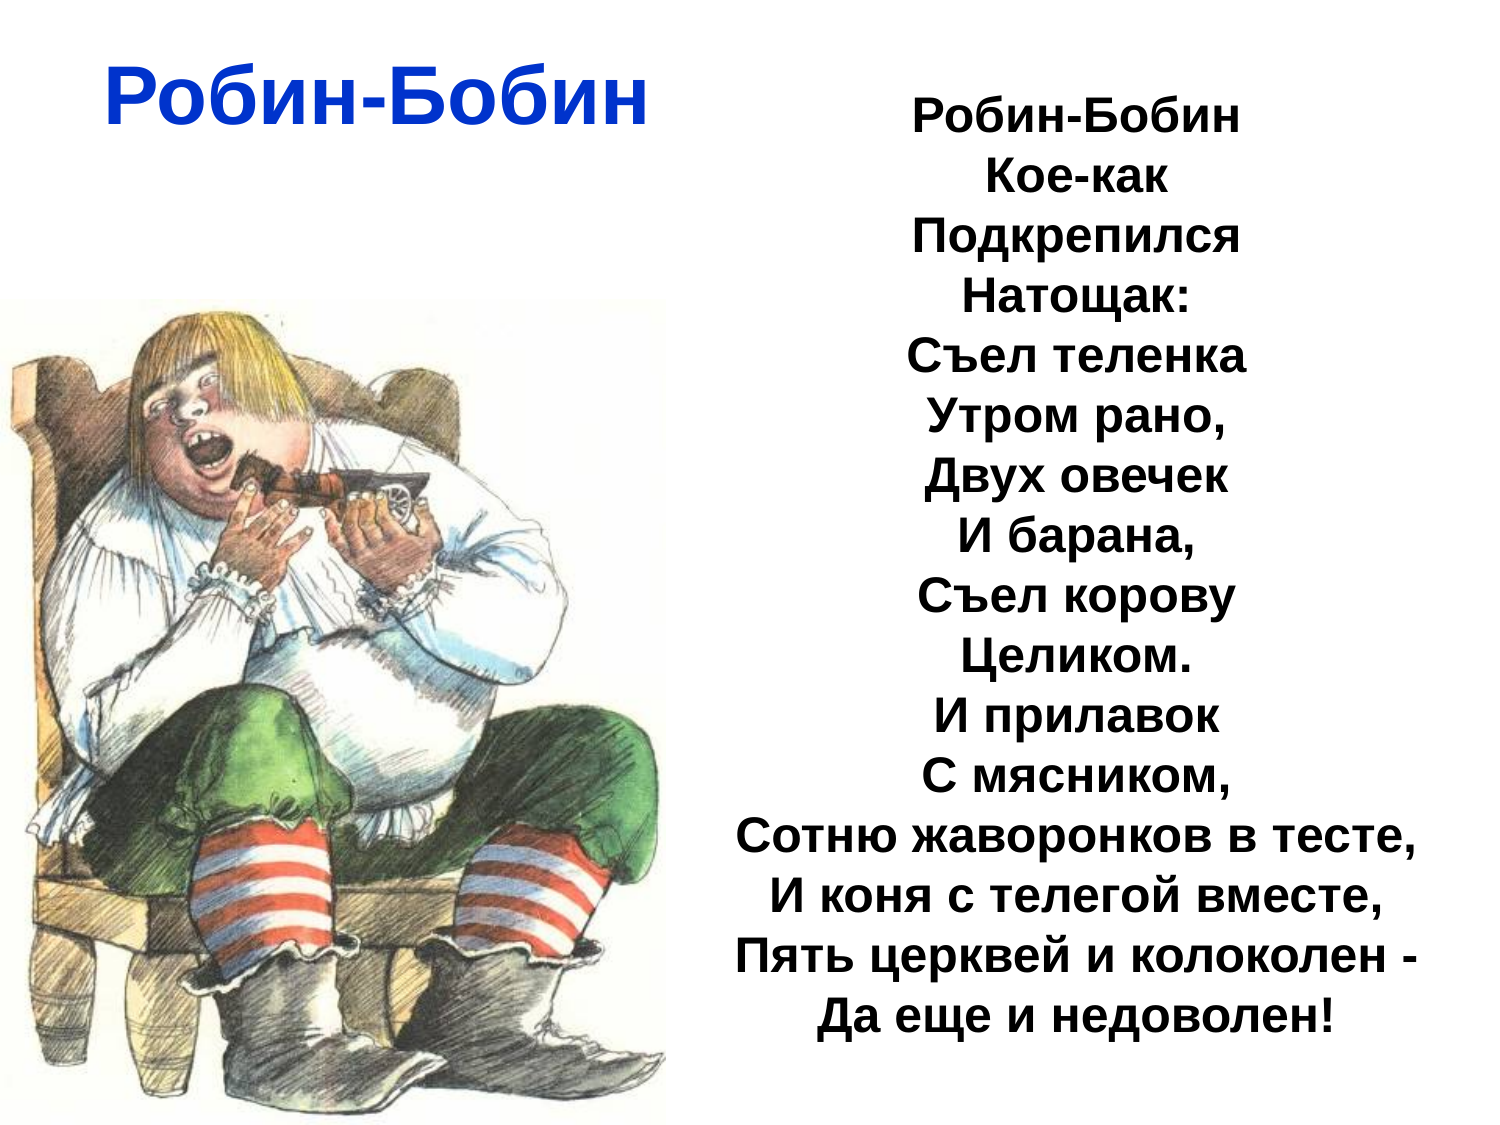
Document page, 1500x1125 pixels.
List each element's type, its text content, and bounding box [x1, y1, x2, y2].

title Робин-Бобин [74, 44, 667, 138]
text_box Робин-Бобин Кое-как Подкрепился Натощак: Съел теленка Утром рано, Двух овечек И барана, Съел корову Целиком. И прилавок С мясником, Сотню жаворонков в тесте, И коня с телегой вместе, Пять церквей и колоколен - Да еще и недоволен! [667, 0, 1500, 1125]
picture [0, 299, 669, 1125]
